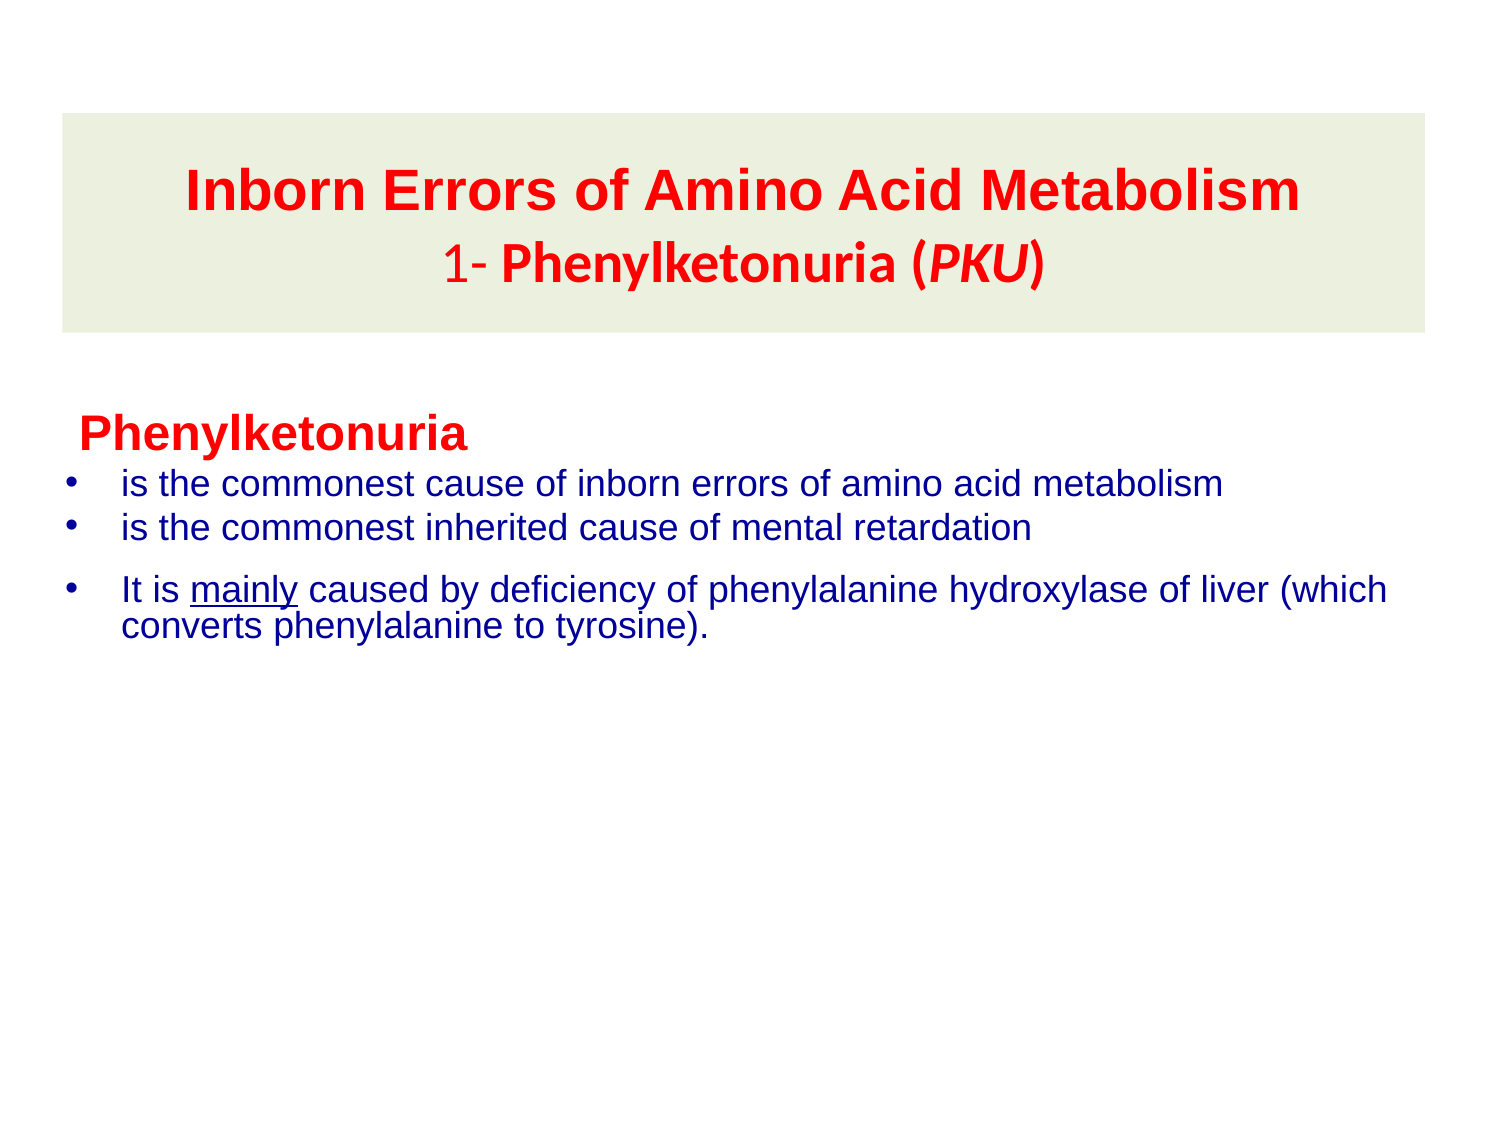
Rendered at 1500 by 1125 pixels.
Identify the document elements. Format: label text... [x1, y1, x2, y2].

list Phenylketonuria is the commonest cause of inborn errors of amino acid metabolism is the commonest inherited cause of mental retardation It is mainly caused by deficiency of phenylalanine hydroxylase of liver (which converts phenylalanine to tyrosine). [50, 350, 1450, 1088]
text_box Inborn Errors of Amino Acid Metabolism 1- Phenylketonuria (PKU) [62, 113, 1425, 333]
